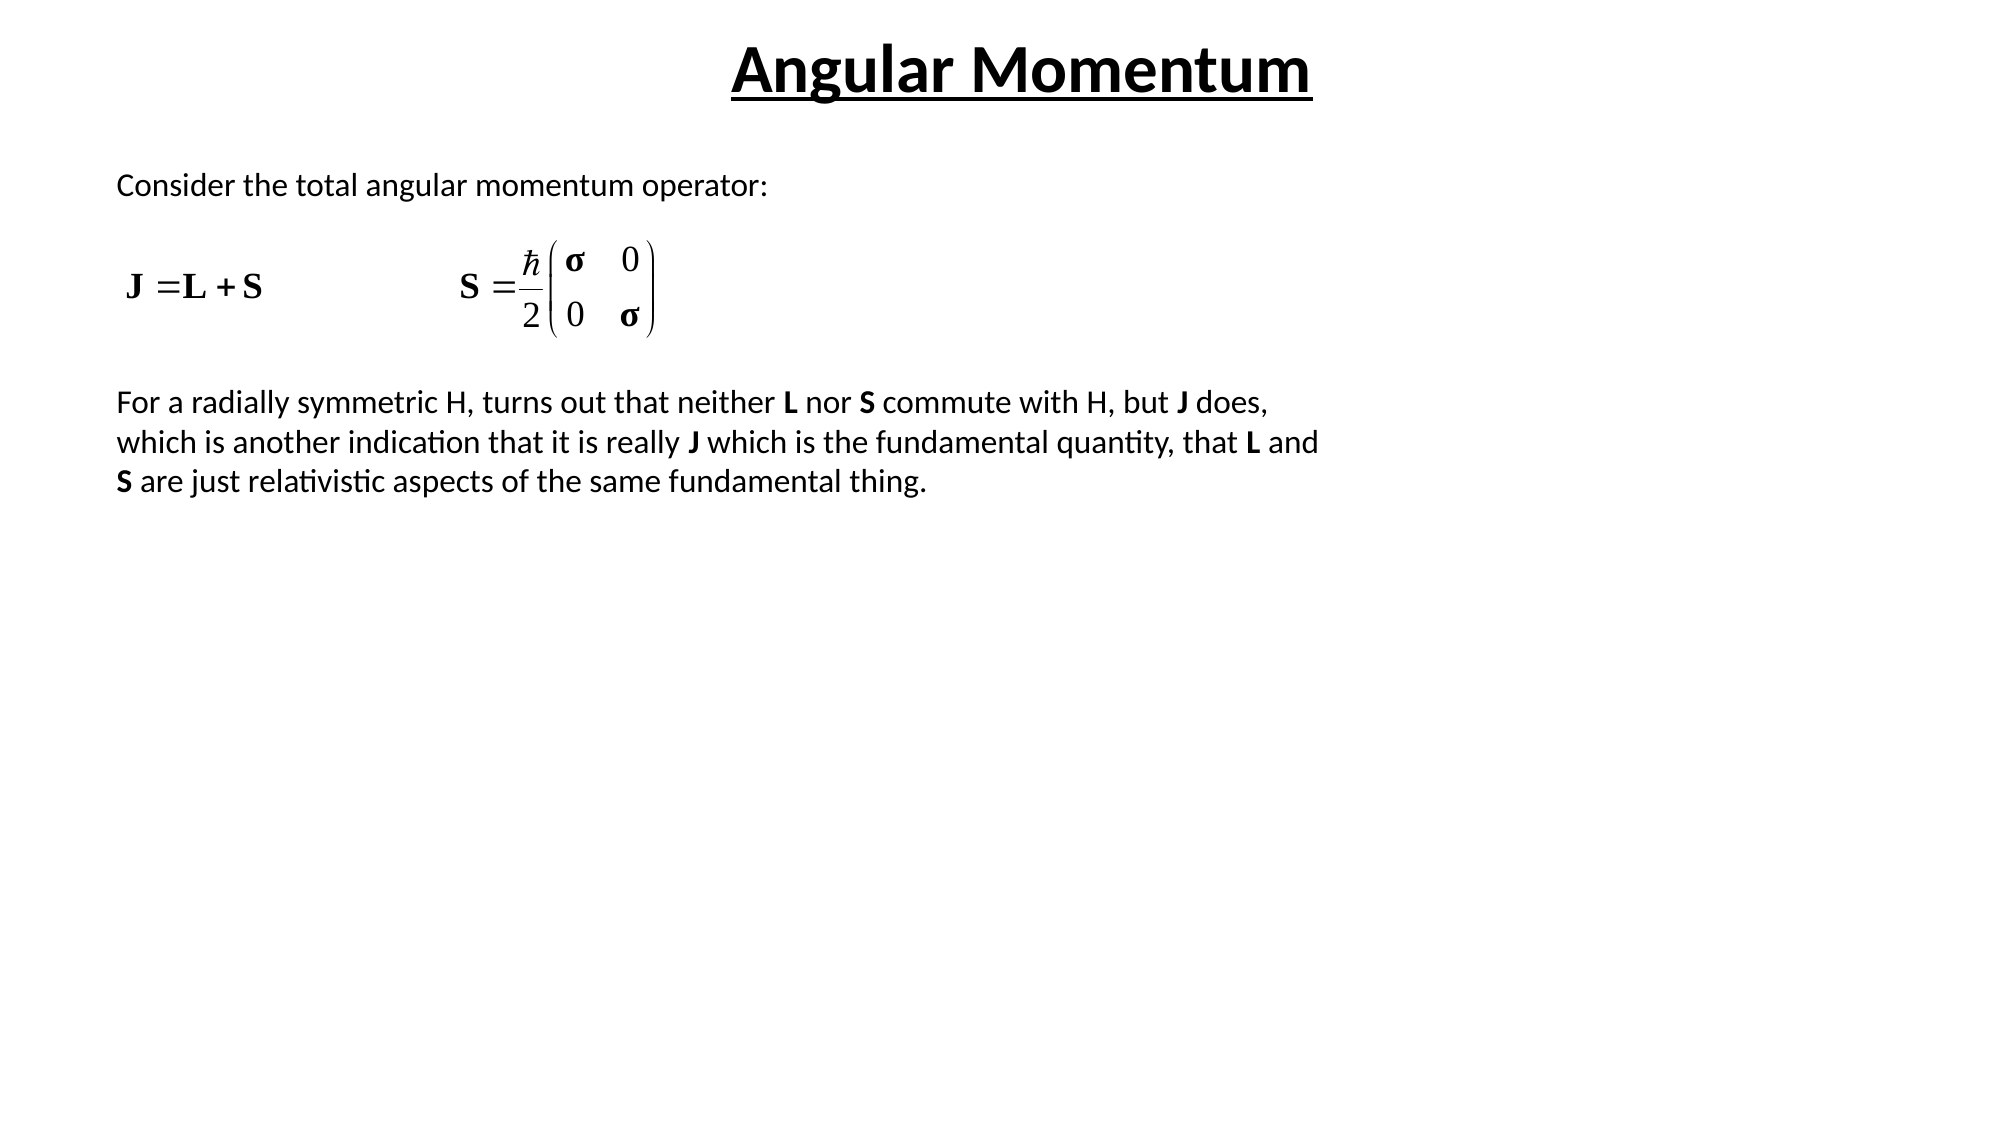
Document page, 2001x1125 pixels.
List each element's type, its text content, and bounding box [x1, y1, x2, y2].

title Angular Momentum [542, 24, 1501, 115]
text_box For a radially symmetric H, turns out that neither L nor S commute with H, but J does, which is another indication that it is really J which is the fundamental quantity, that L and S are just relativistic aspects of the same fundamental thing. [101, 372, 1350, 507]
text_box Consider the total angular momentum operator: [101, 156, 866, 211]
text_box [119, 234, 666, 345]
